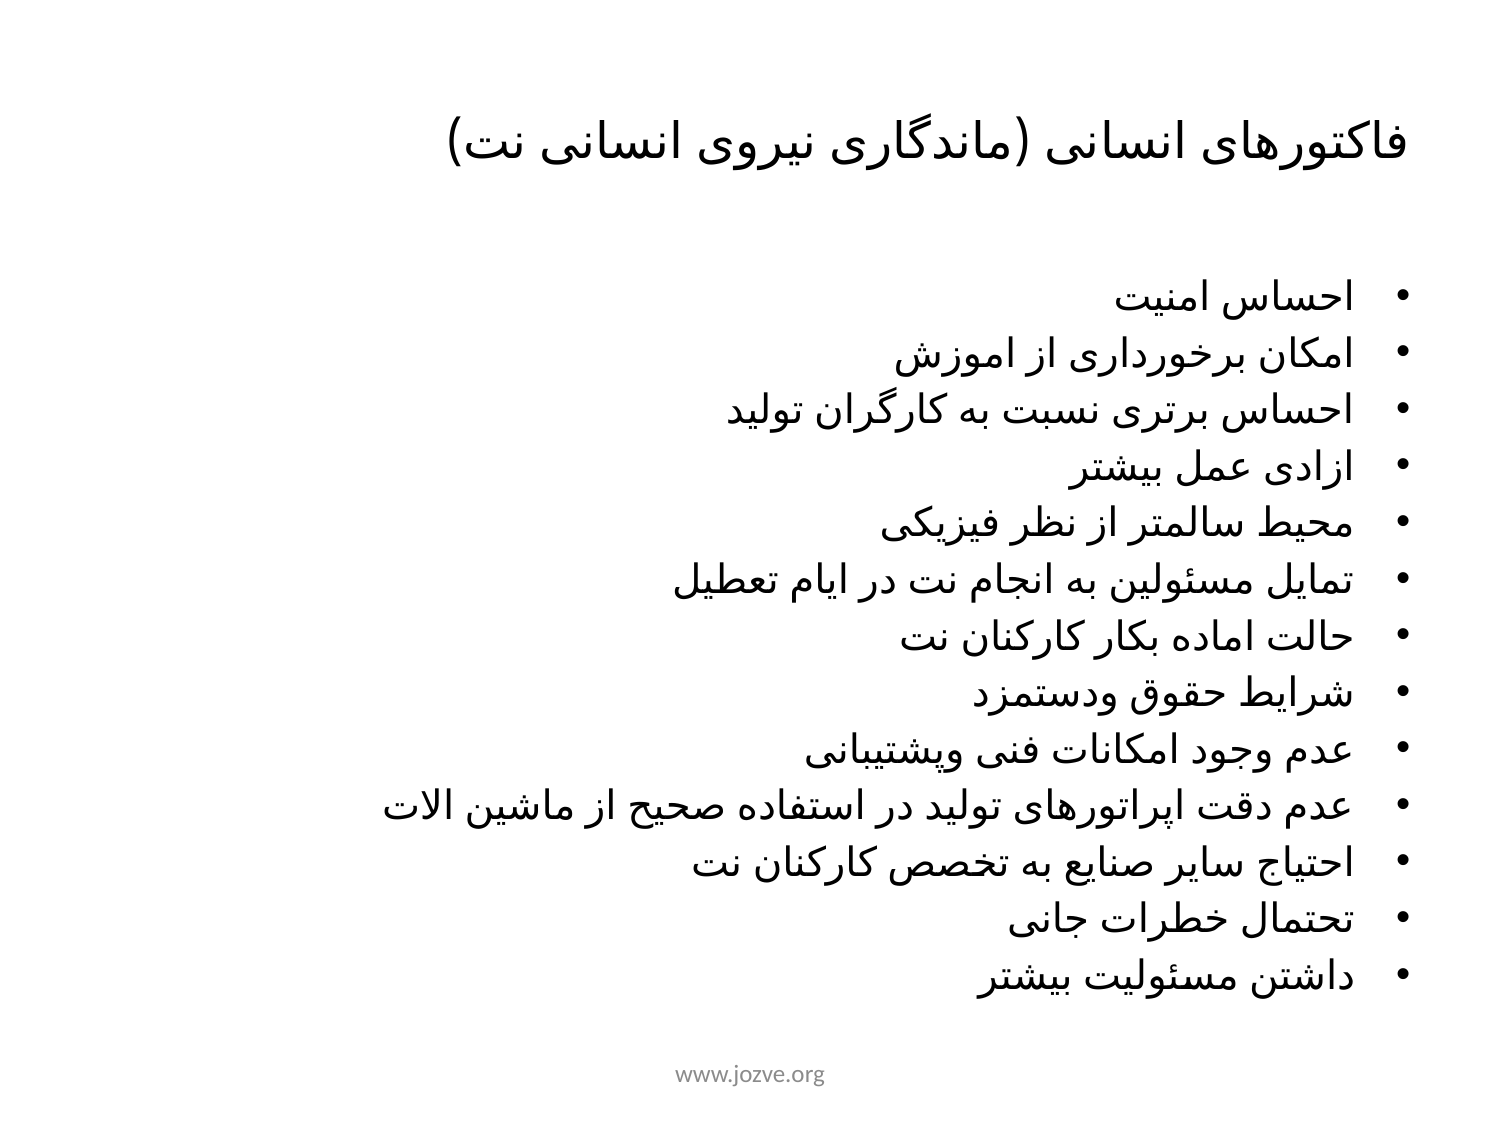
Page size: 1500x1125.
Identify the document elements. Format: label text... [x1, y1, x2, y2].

title فاکتورهای انسانی (ماندگاری نیروی انسانی نت) [75, 45, 1425, 233]
list احساس امنیت امکان برخورداری از اموزش احساس برتری نسبت به کارگران تولید ازادی عمل بیشتر محیط سالمتر از نظر فیزیکی تمایل مسئولین به انجام نت در ایام تعطیل حالت اماده بکار کارکنان نت شرایط حقوق ودستمزد عدم وجود امکانات فنی وپشتیبانی عدم دقت اپراتورهای تولید در استفاده صحیح از ماشین الات احتیاج سایر صنایع به تخصص کارکنان نت تحتمال خطرات جانی داشتن مسئولیت بیشتر [75, 262, 1425, 1005]
footer www.jozve.org [512, 1042, 988, 1103]
